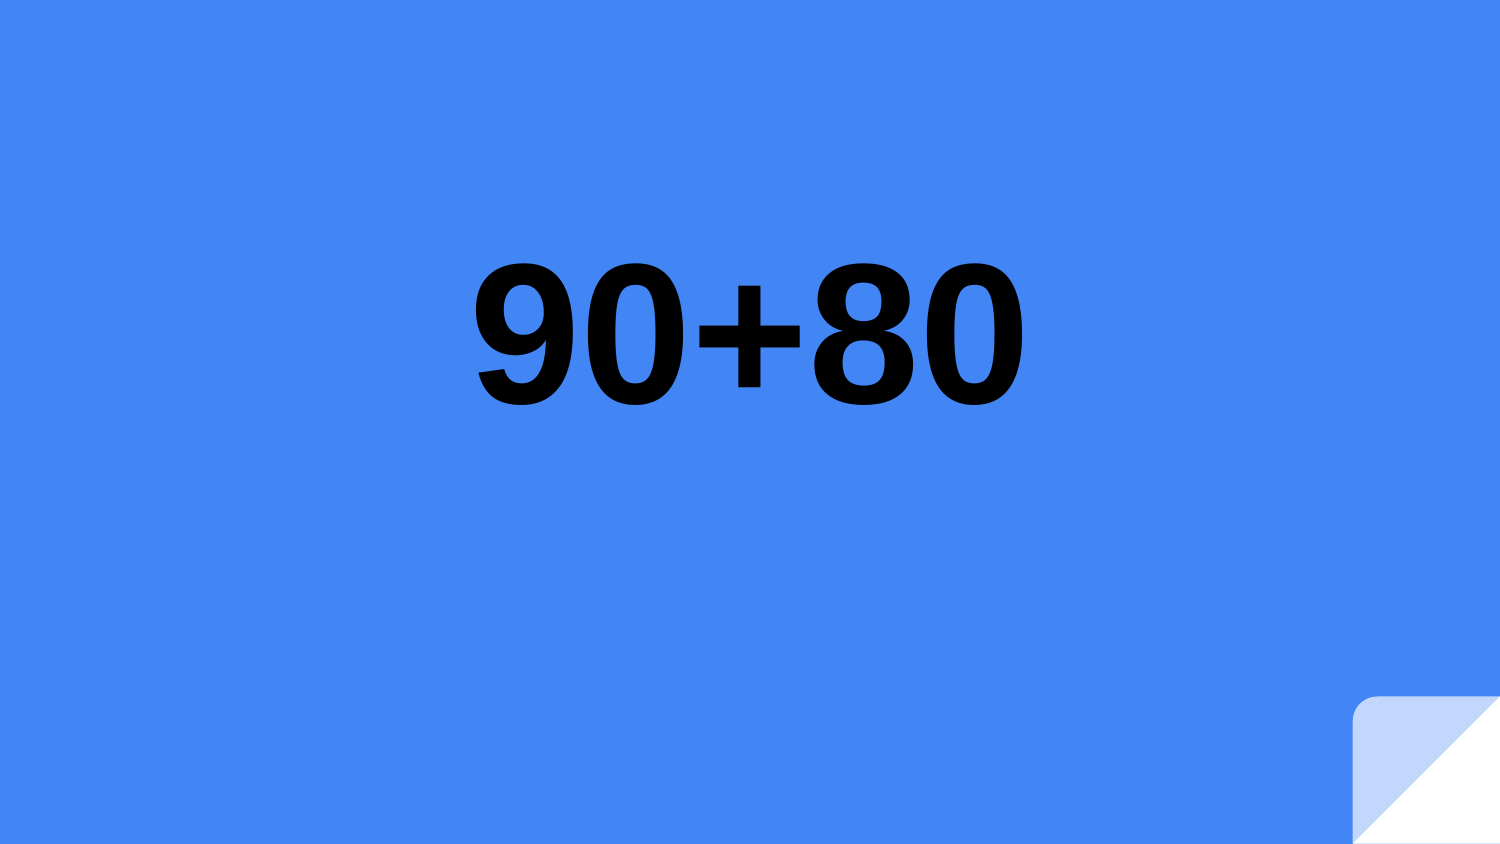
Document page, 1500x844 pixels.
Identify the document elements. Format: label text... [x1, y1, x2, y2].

title 90+80 [51, 207, 1449, 459]
